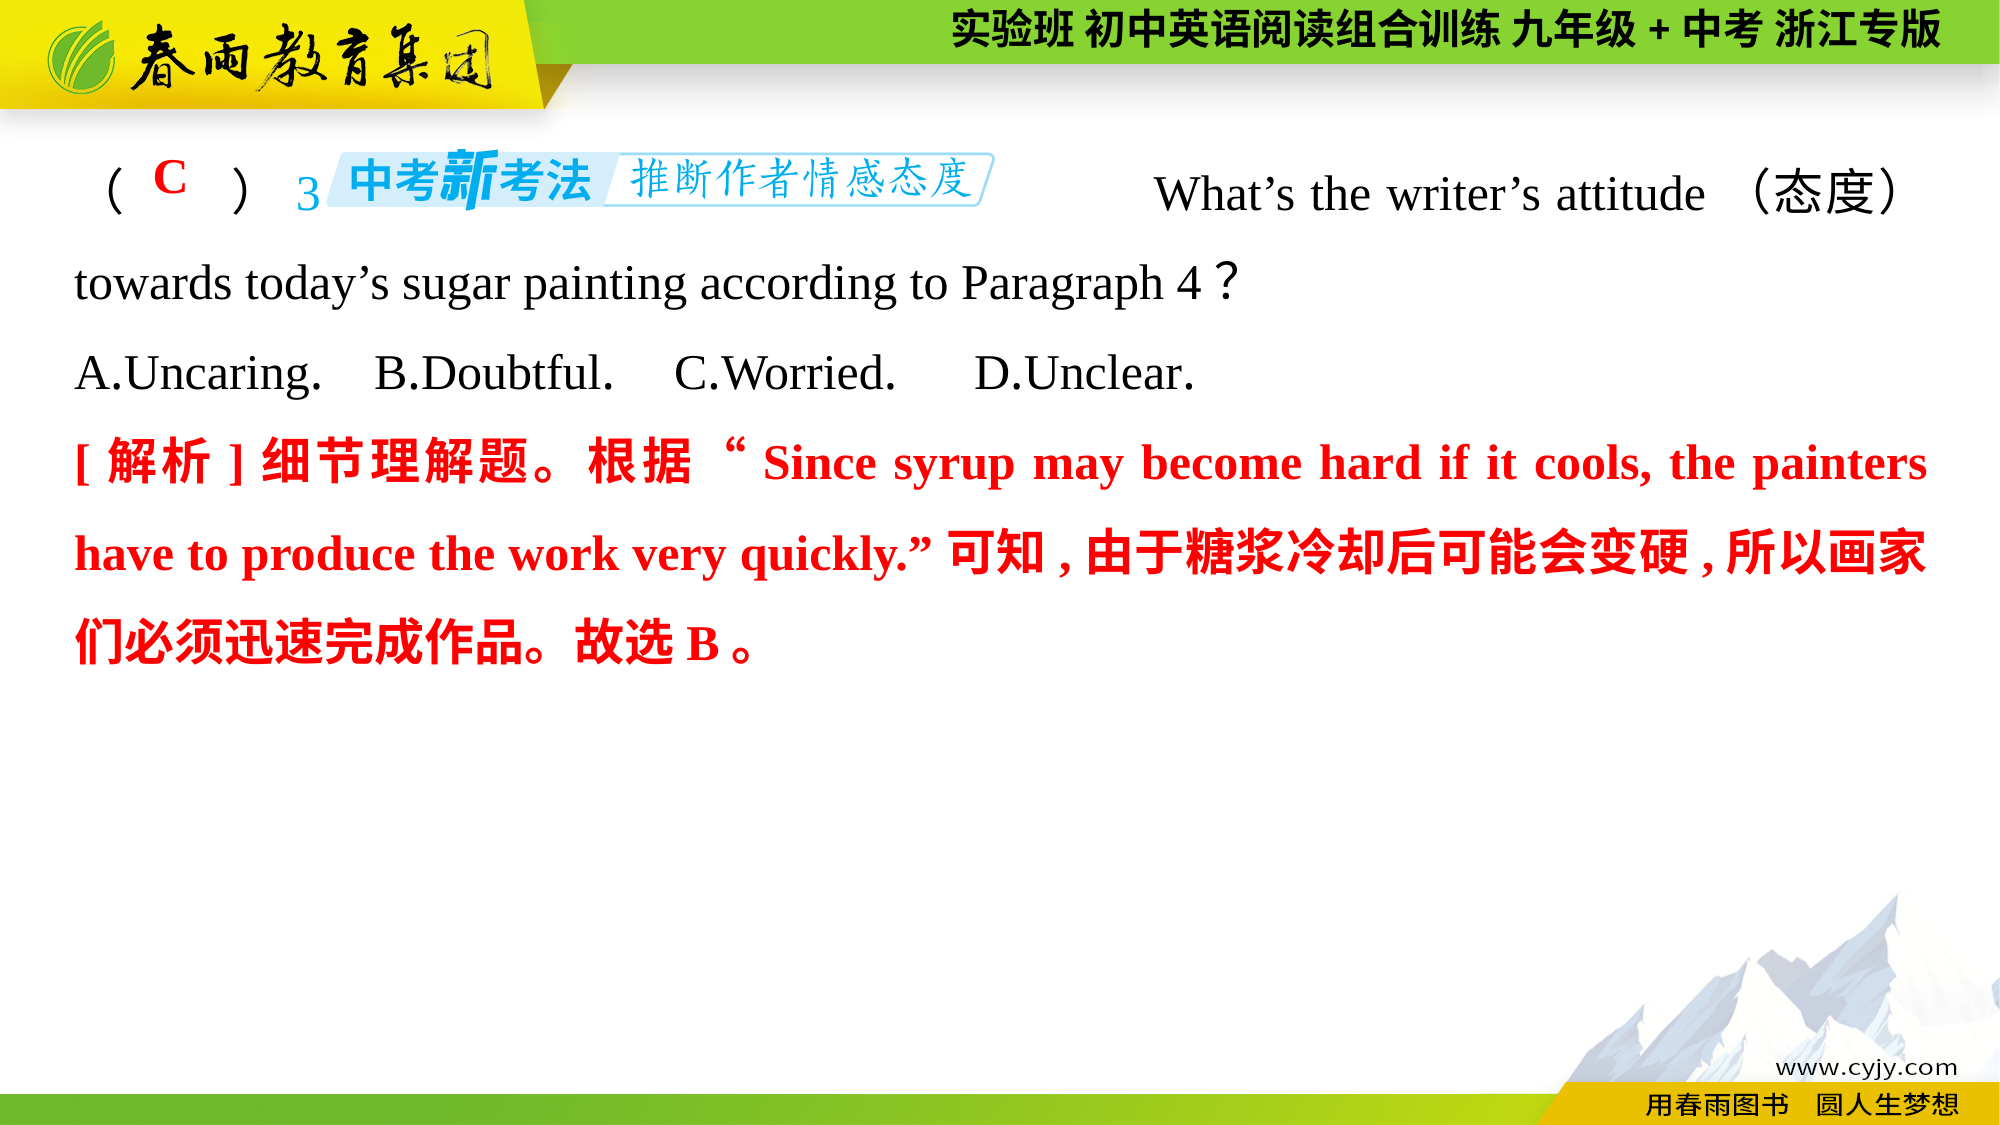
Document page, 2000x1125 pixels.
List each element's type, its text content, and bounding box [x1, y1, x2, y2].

text_box [解析]细节理解题。根据“Since syrup may become hard if it cools, the painters have to produce the work very quickly.”可知,由于糖浆冷却后可能会变硬,所以画家们必须迅速完成作品。故选B。 [59, 392, 1944, 678]
picture [0, 0, 2000, 1125]
list （ ）3. What’s the writer’s attitude（态度） towards today’s sugar painting according to Paragraph 4？ A.Uncaring. B.Doubtful. C.Worried. D.Unclear. [59, 122, 1944, 392]
text_box C [137, 136, 204, 212]
